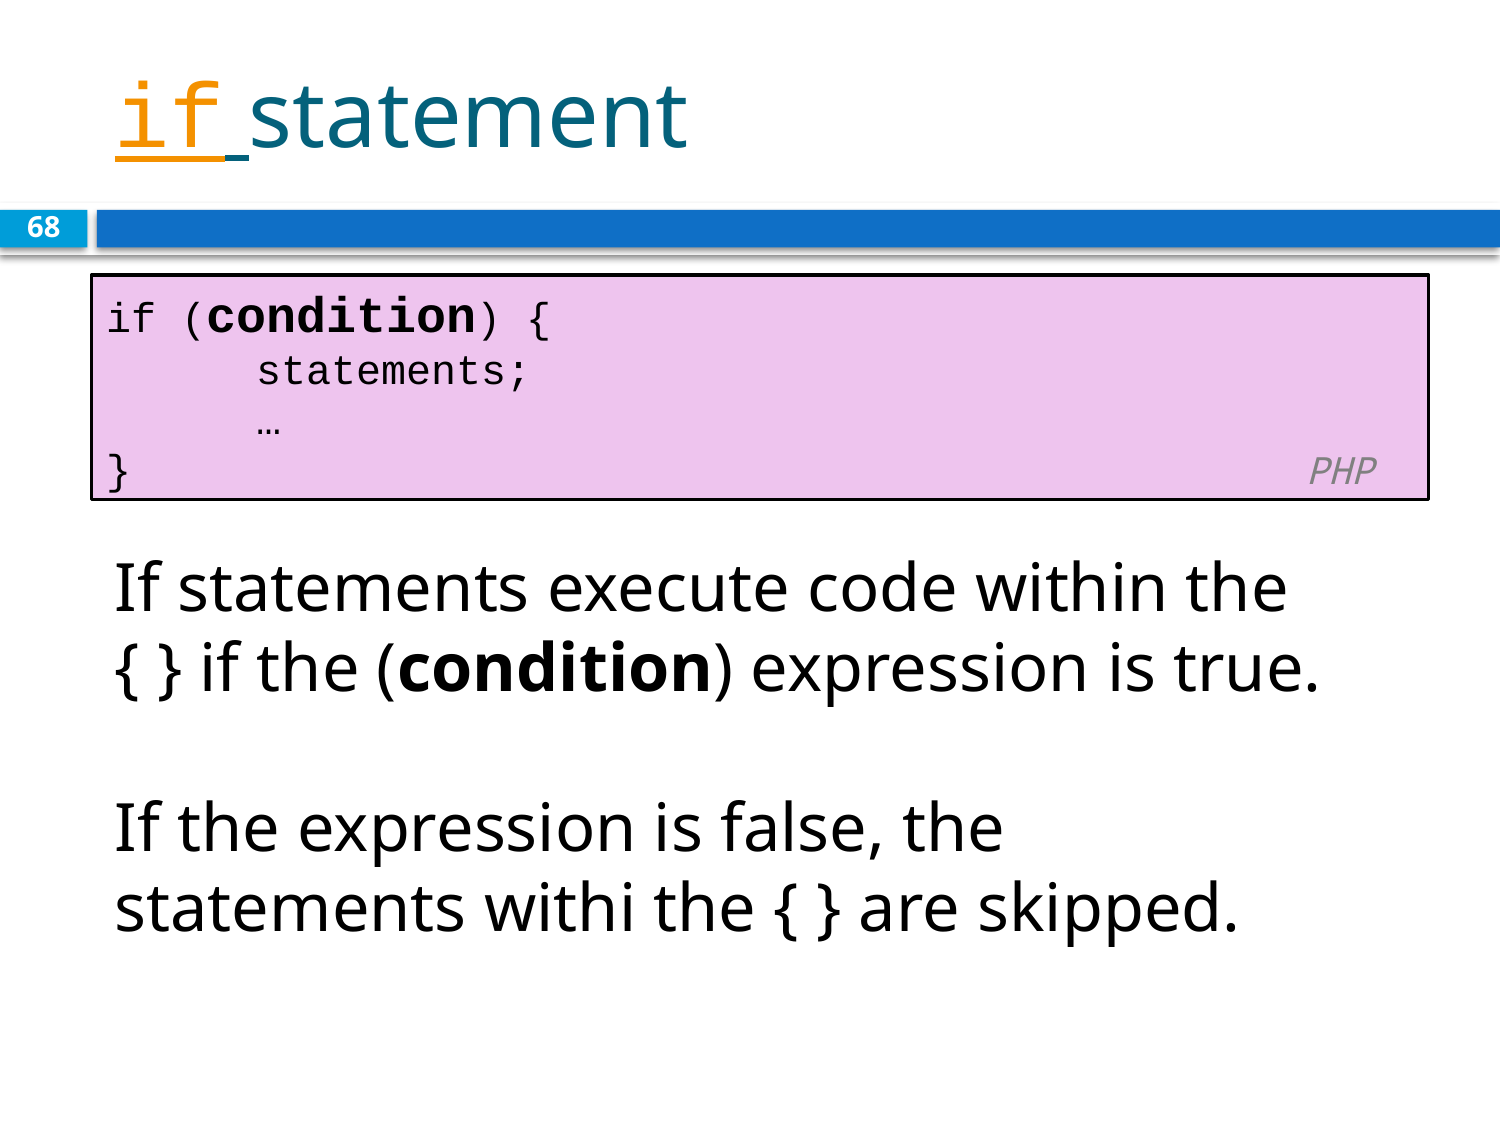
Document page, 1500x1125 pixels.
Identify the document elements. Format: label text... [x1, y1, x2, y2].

title if statement [99, 37, 1438, 201]
slide_number 68 [0, 208, 88, 249]
text_box if (condition) { statements; … } PHP [91, 275, 1429, 500]
text_box If statements execute code within the { } if the (condition) expression is true. If the expression is false, the statements withi the { } are skipped. [99, 537, 1388, 952]
